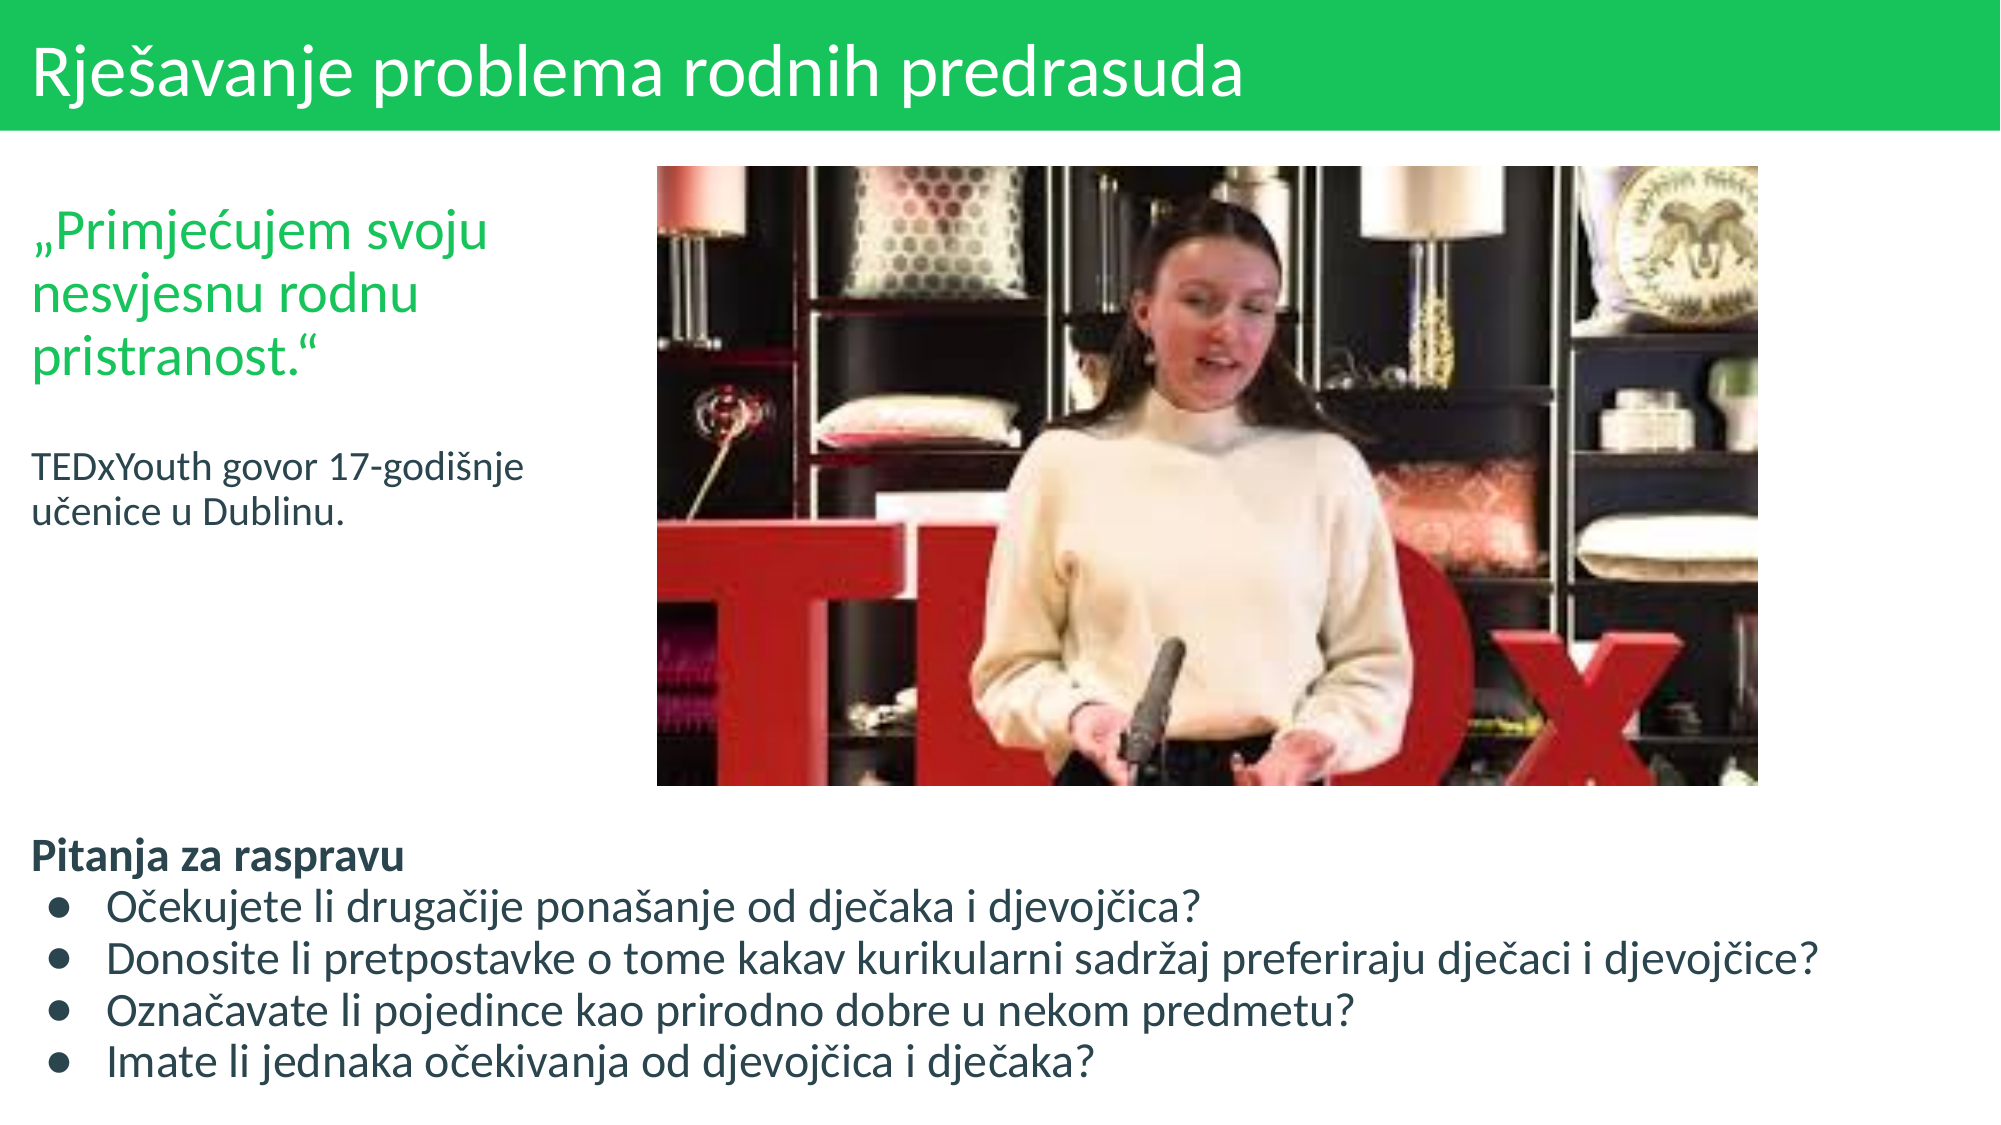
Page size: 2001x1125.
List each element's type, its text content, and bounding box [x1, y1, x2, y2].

title Rješavanje problema rodnih predrasuda [16, 13, 1976, 131]
list Pitanja za raspravu Očekujete li drugačije ponašanje od dječaka i djevojčica? Donosite li pretpostavke o tome kakav kurikularni sadržaj preferiraju dječaci i djevojčice? Označavate li pojedince kao prirodno dobre u nekom predmetu? Imate li jednaka očekivanja od djevojčica i dječaka? [16, 822, 1988, 1097]
picture [656, 166, 1758, 787]
list „Primjećujem svoju nesvjesnu rodnu pristranost.“ TEDxYouth govor 17-godišnje učenice u Dublinu. [16, 192, 603, 490]
